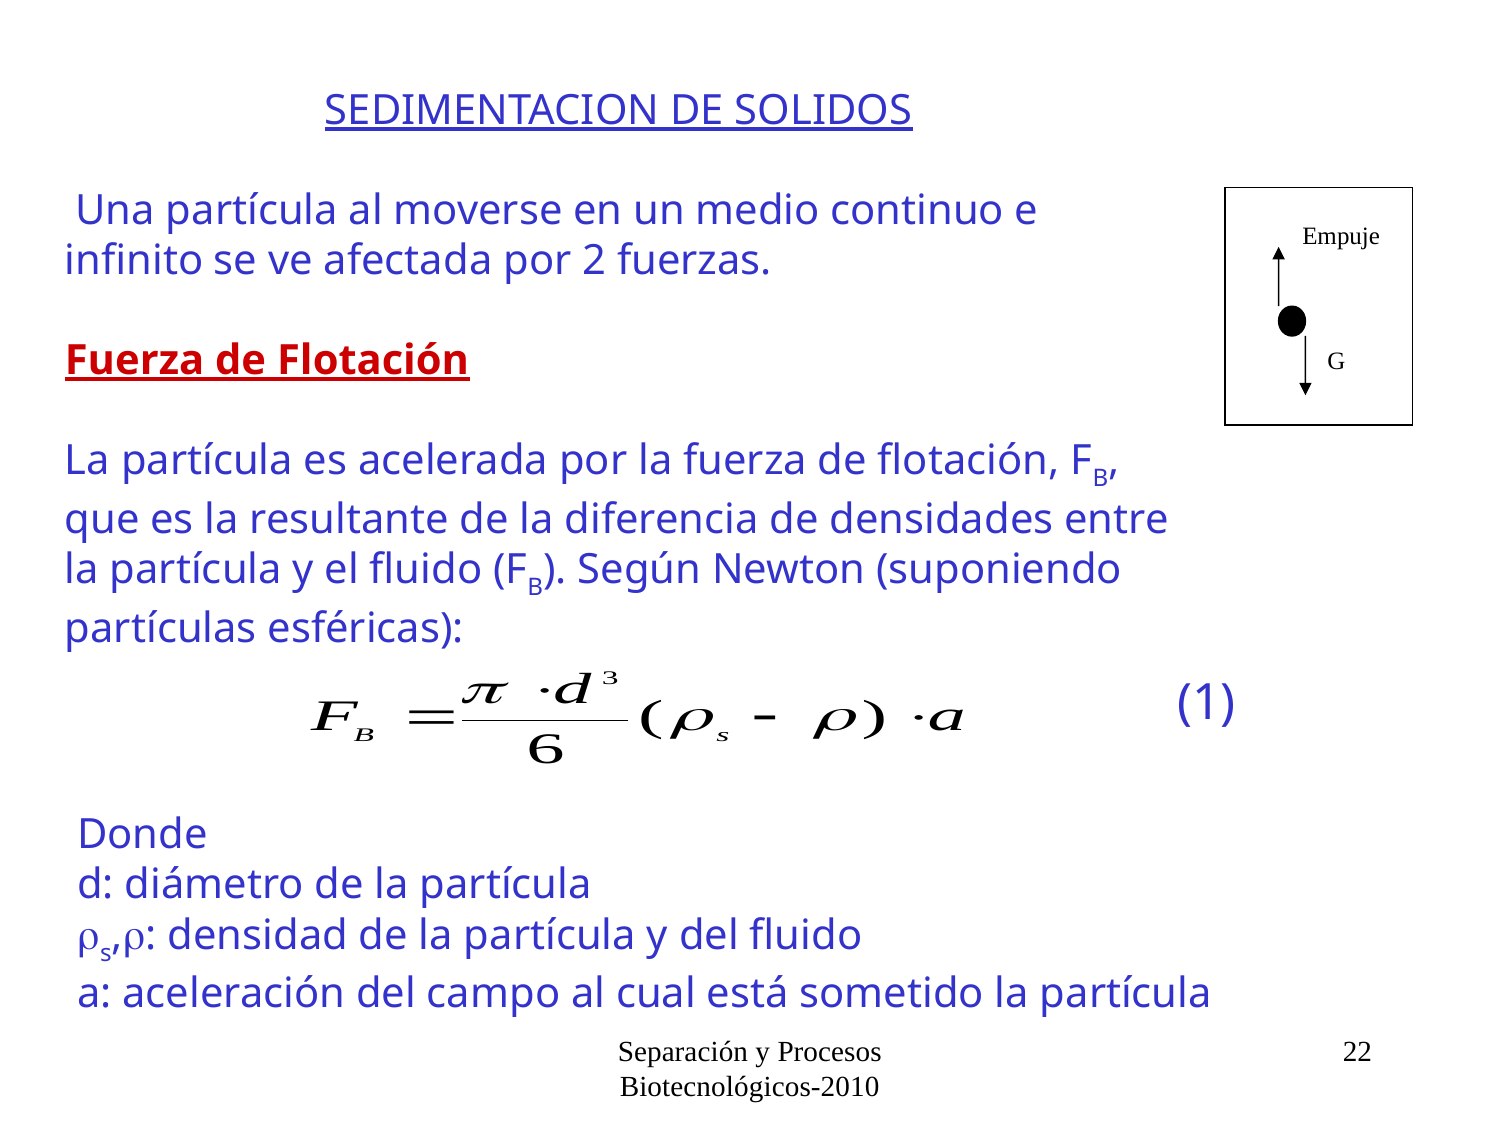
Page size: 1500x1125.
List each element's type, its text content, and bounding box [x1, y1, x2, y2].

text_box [299, 662, 976, 772]
text_box G [1312, 337, 1393, 400]
text_box [1299, 335, 1312, 396]
slide_number 22 [1074, 1024, 1388, 1101]
text_box (1) [1162, 662, 1275, 738]
text_box [1278, 306, 1306, 336]
footer Separación y Procesos Biotecnológicos-2010 [512, 1024, 988, 1101]
text_box [1272, 246, 1285, 307]
text_box Donde d: diámetro de la partícula rs,r: densidad de la partícula y del fluido a: aceleración del campo al cual está sometido la partícula [62, 799, 1425, 1074]
text_box [1224, 187, 1413, 425]
text_box Empuje [1287, 212, 1407, 302]
text_box SEDIMENTACION DE SOLIDOS Una partícula al moverse en un medio continuo e infinito se ve afectada por 2 fuerzas. Fuerza de Flotación La partícula es acelerada por la fuerza de flotación, FB, que es la resultante de la diferencia de densidades entre la partícula y el fluido (FB). Según Newton (suponiendo partículas esféricas): [49, 75, 1188, 758]
